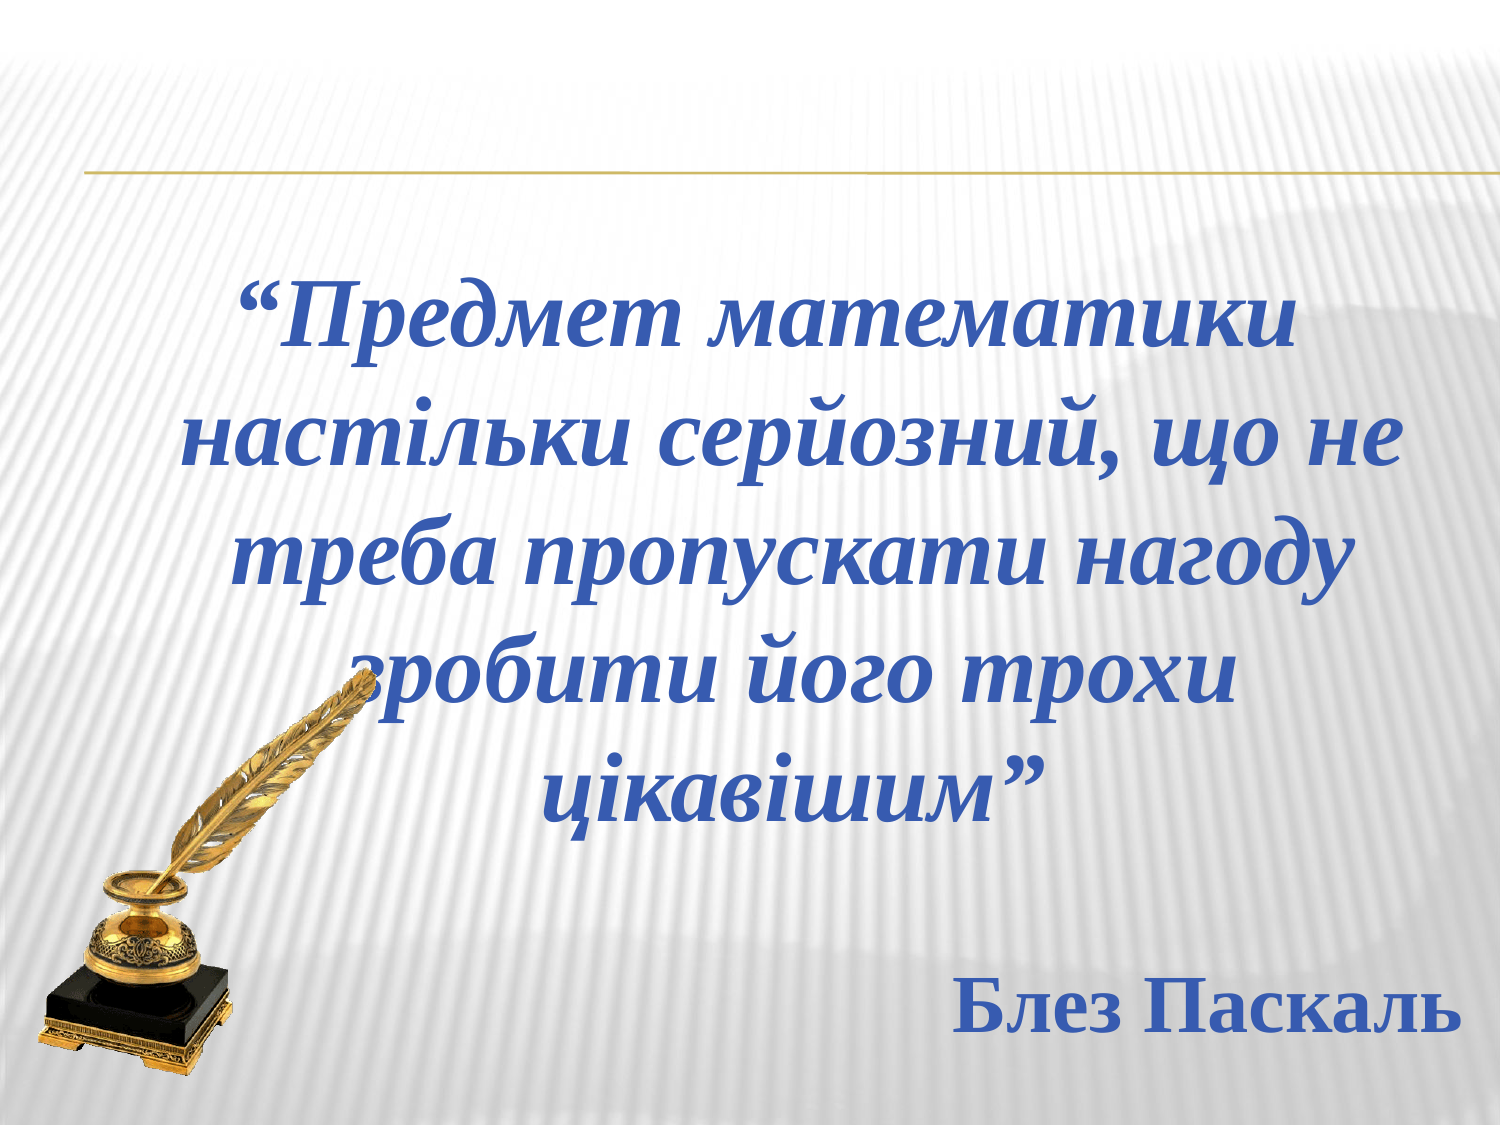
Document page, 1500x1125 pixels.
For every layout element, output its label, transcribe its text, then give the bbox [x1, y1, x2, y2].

picture [29, 656, 388, 1078]
list “Предмет математики настільки серйозний, що не треба пропускати нагоду зробити його трохи цікавішим” Блез Паскаль [53, 101, 1479, 1059]
